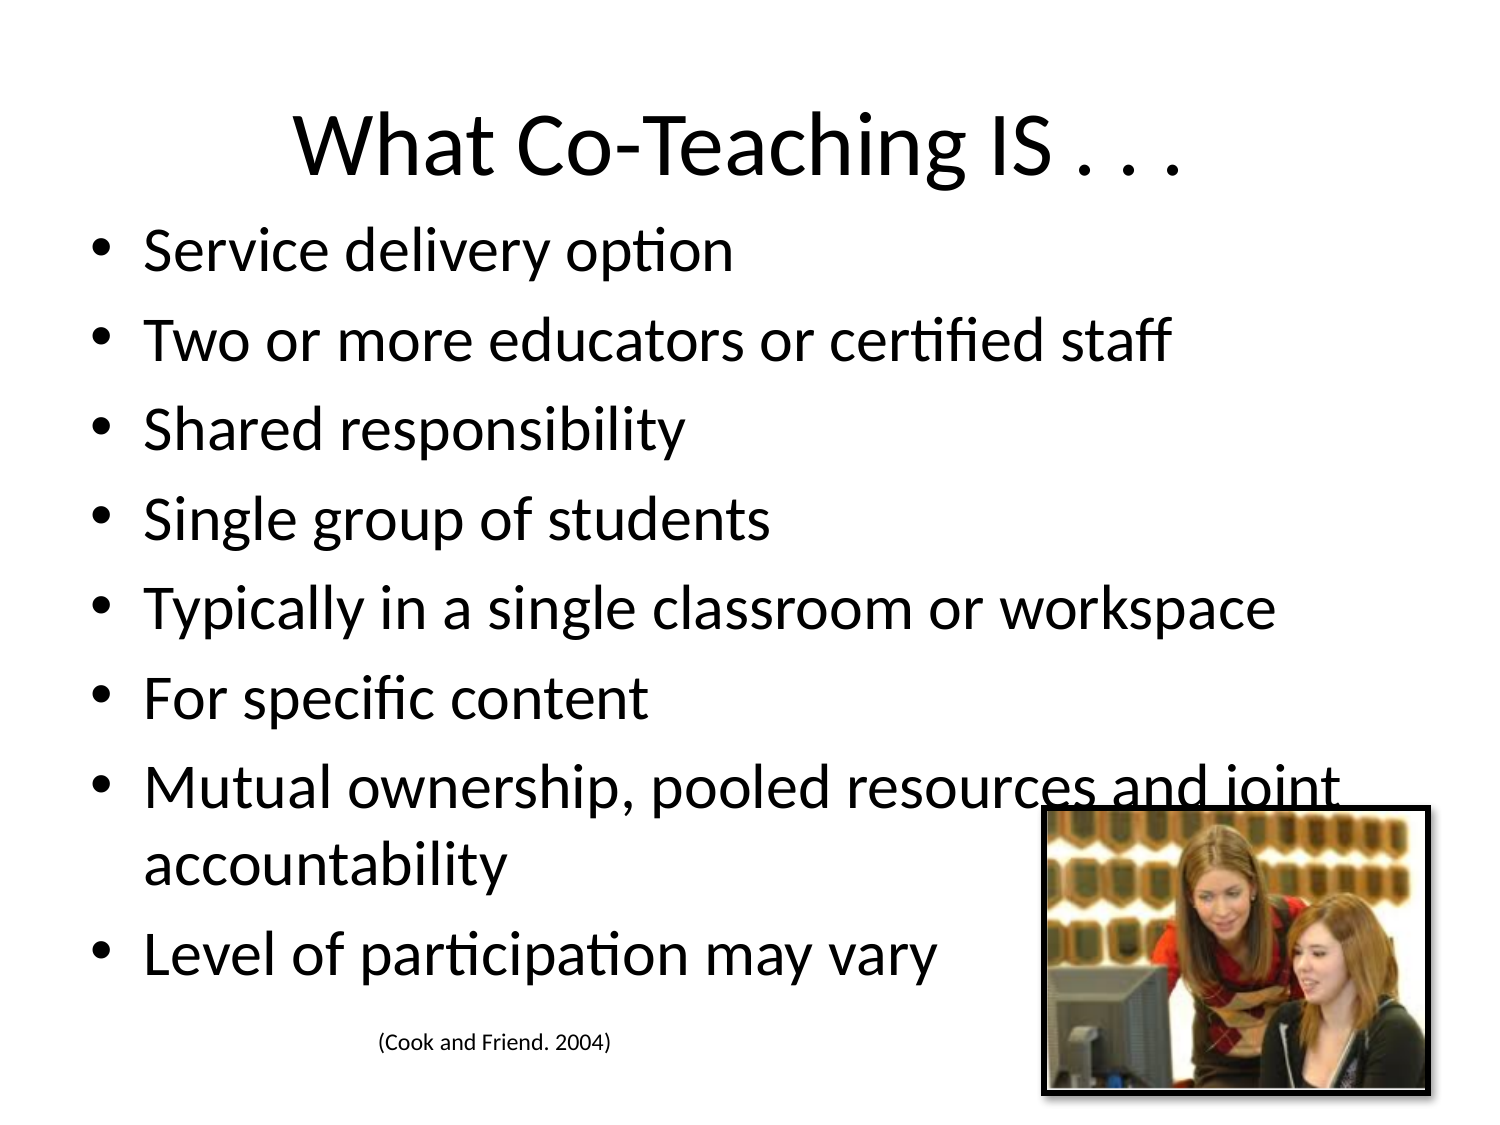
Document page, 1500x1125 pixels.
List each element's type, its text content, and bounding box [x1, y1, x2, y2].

title What Co-Teaching IS . . . [75, 45, 1425, 200]
list Service delivery option Two or more educators or certified staff Shared responsibility Single group of students Typically in a single classroom or workspace For specific content Mutual ownership, pooled resources and joint accountability Level of participation may vary (Cook and Friend. 2004) [75, 200, 1425, 1063]
picture [1046, 811, 1426, 1090]
